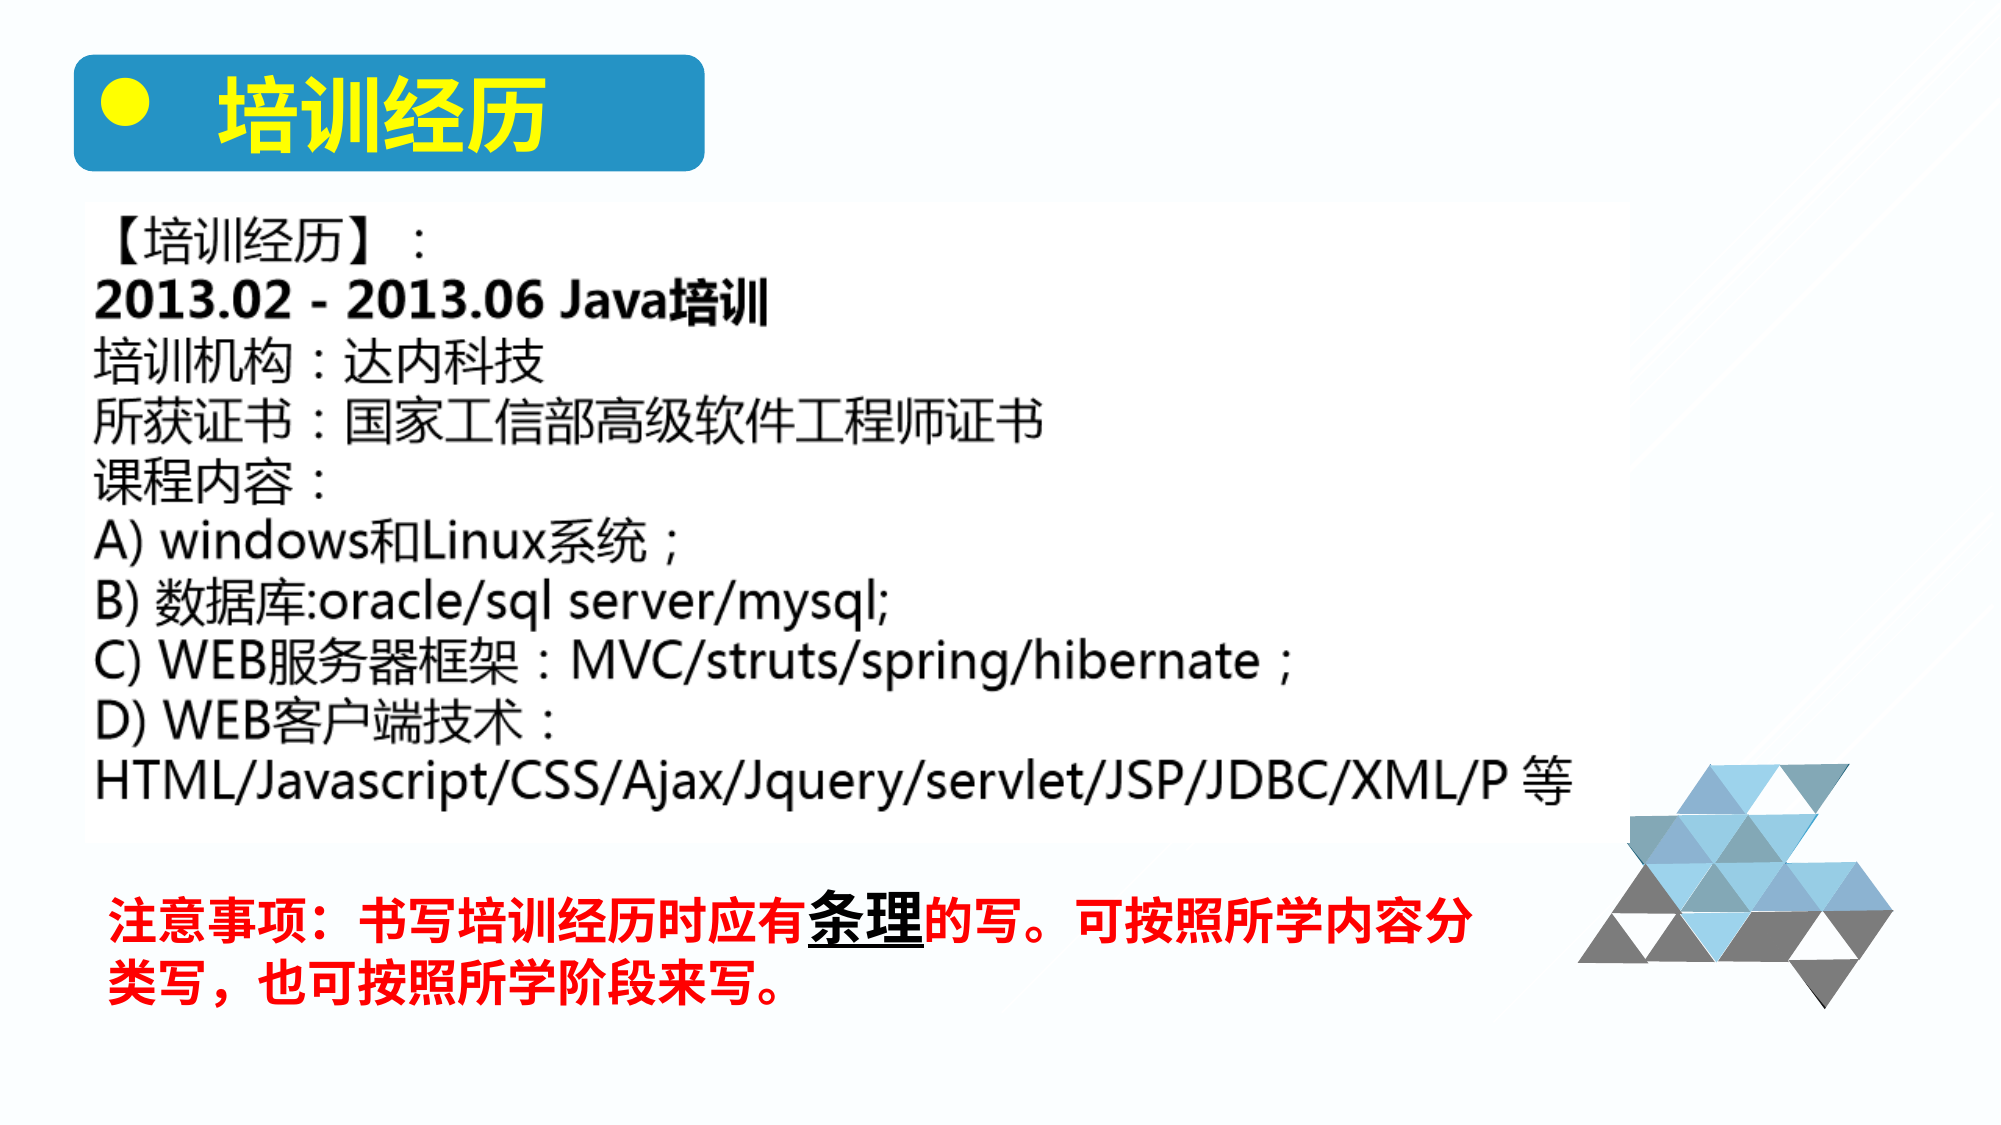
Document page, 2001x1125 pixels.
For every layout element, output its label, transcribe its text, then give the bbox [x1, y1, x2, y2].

picture [85, 202, 1630, 844]
text_box 注意事项：书写培训经历时应有条理的写。可按照所学内容分类写，也可按照所学阶段来写。 [92, 873, 1522, 1019]
text_box 培训经历 [72, 53, 707, 173]
